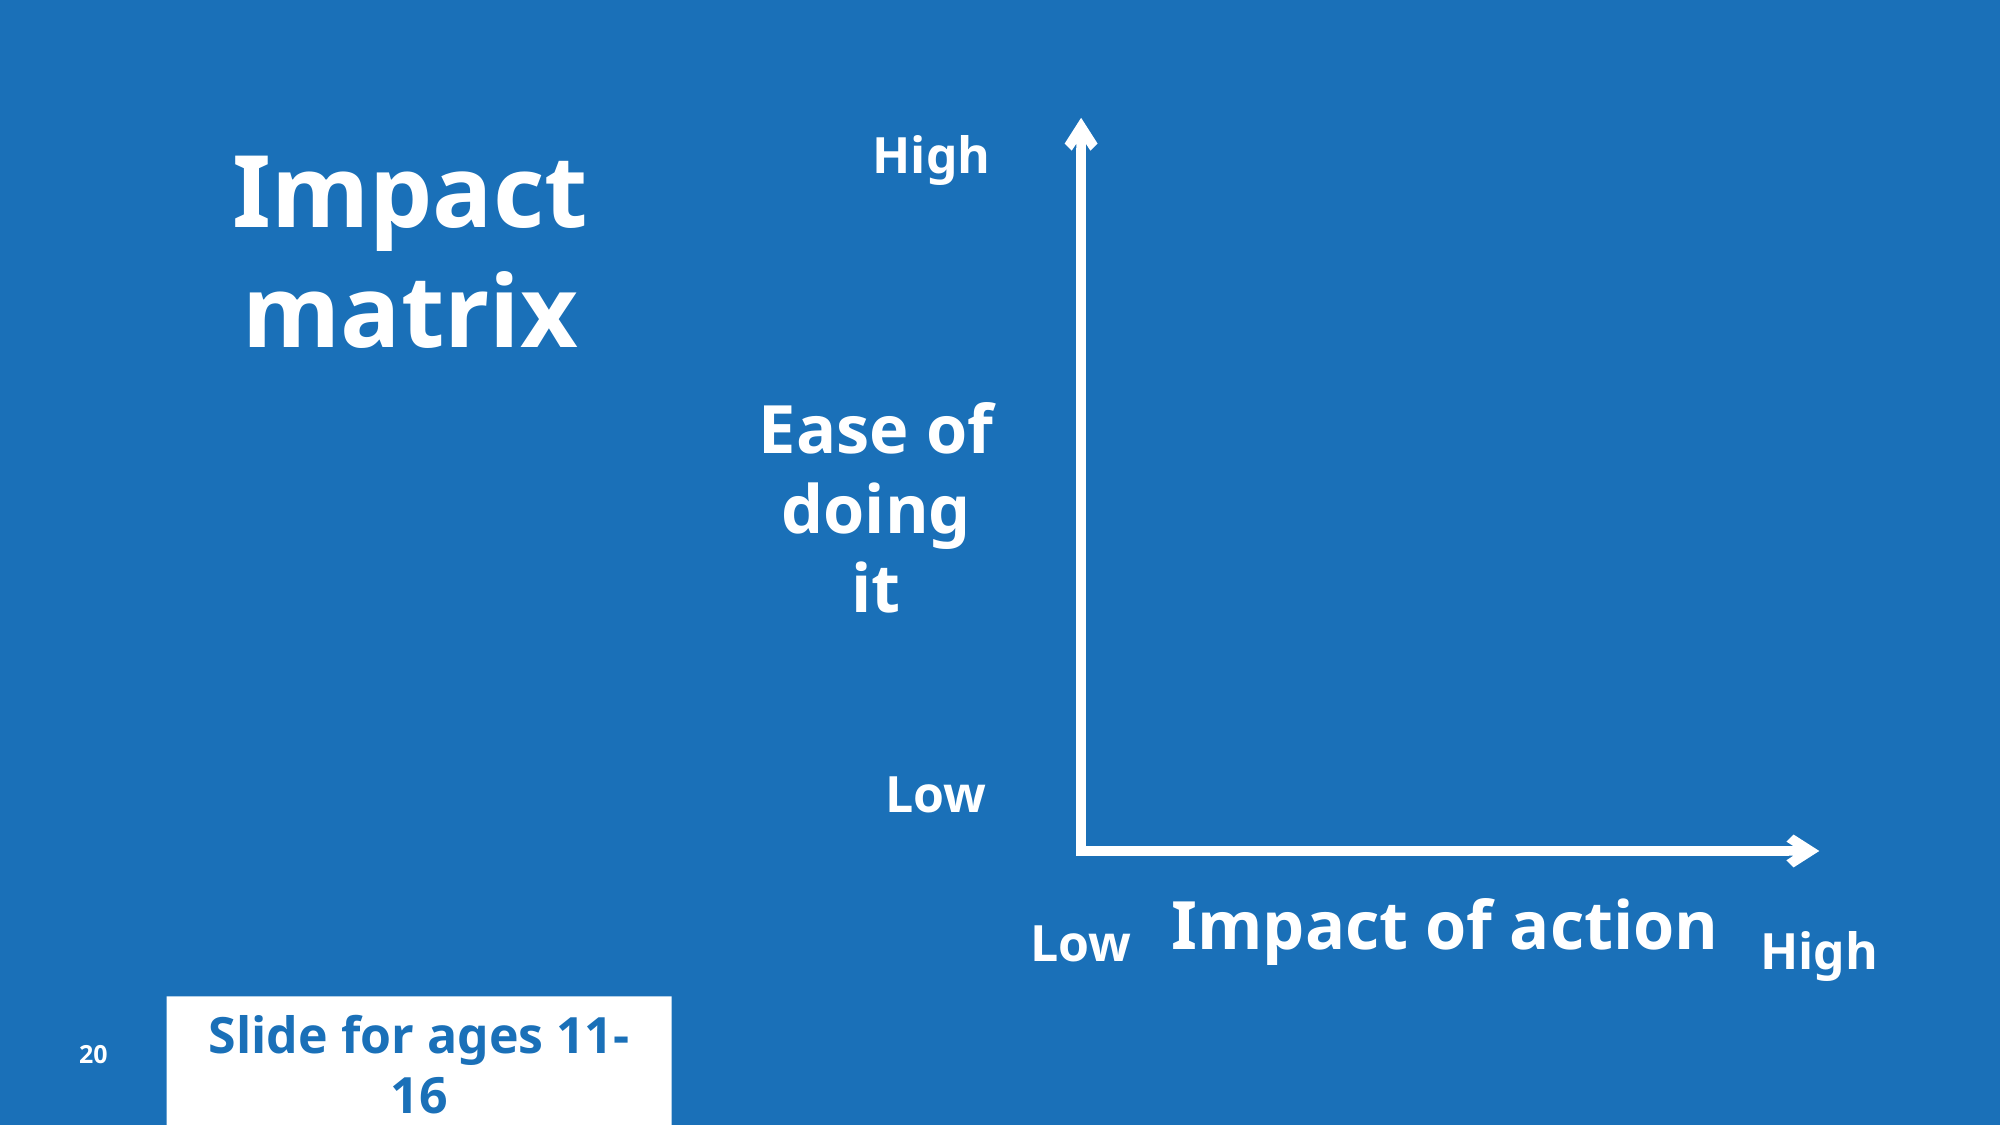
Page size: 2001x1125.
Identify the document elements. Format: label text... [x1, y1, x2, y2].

slide_number 20 [79, 1023, 166, 1073]
text_box Slide for ages 11-16 [166, 996, 672, 1125]
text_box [742, 115, 1954, 988]
title Impact matrix [79, 120, 742, 376]
